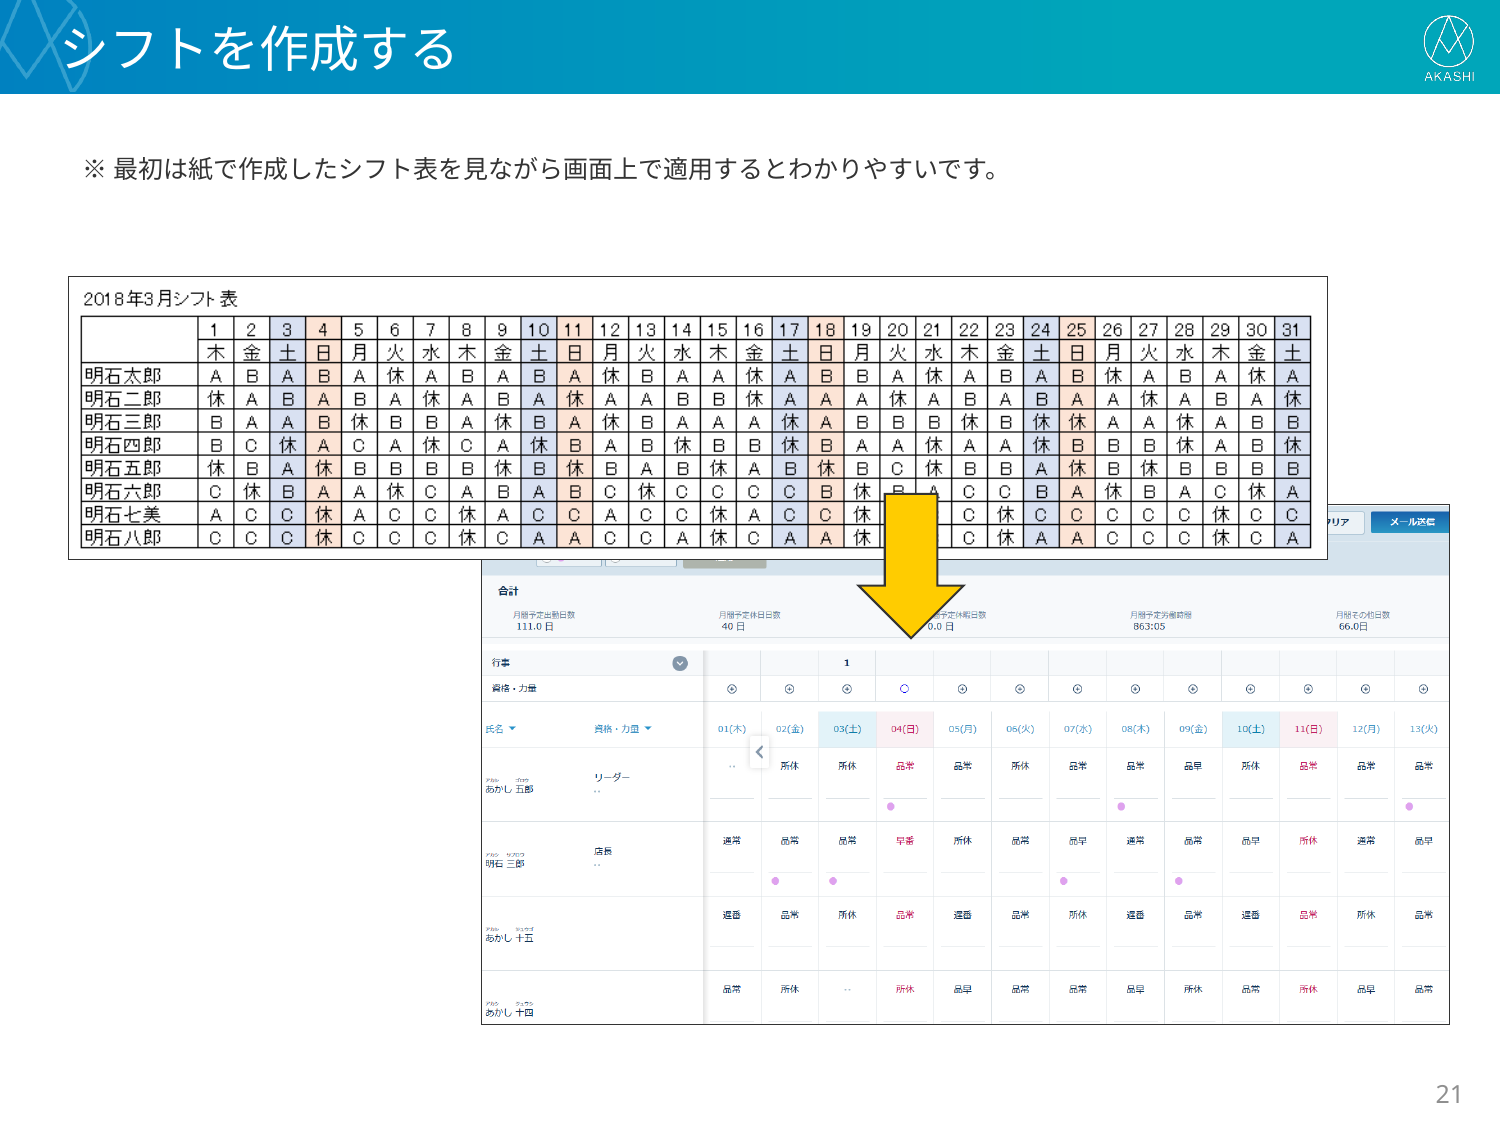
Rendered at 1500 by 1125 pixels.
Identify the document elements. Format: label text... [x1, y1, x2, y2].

picture [67, 276, 1450, 1025]
text_box ※最初は紙で作成したシフト表を見ながら画面上で適用するとわかりやすいです。 [67, 145, 1468, 191]
slide_number 20 [1141, 1065, 1480, 1125]
picture [1416, 7, 1481, 89]
title シフトを作成する [44, 0, 1393, 92]
